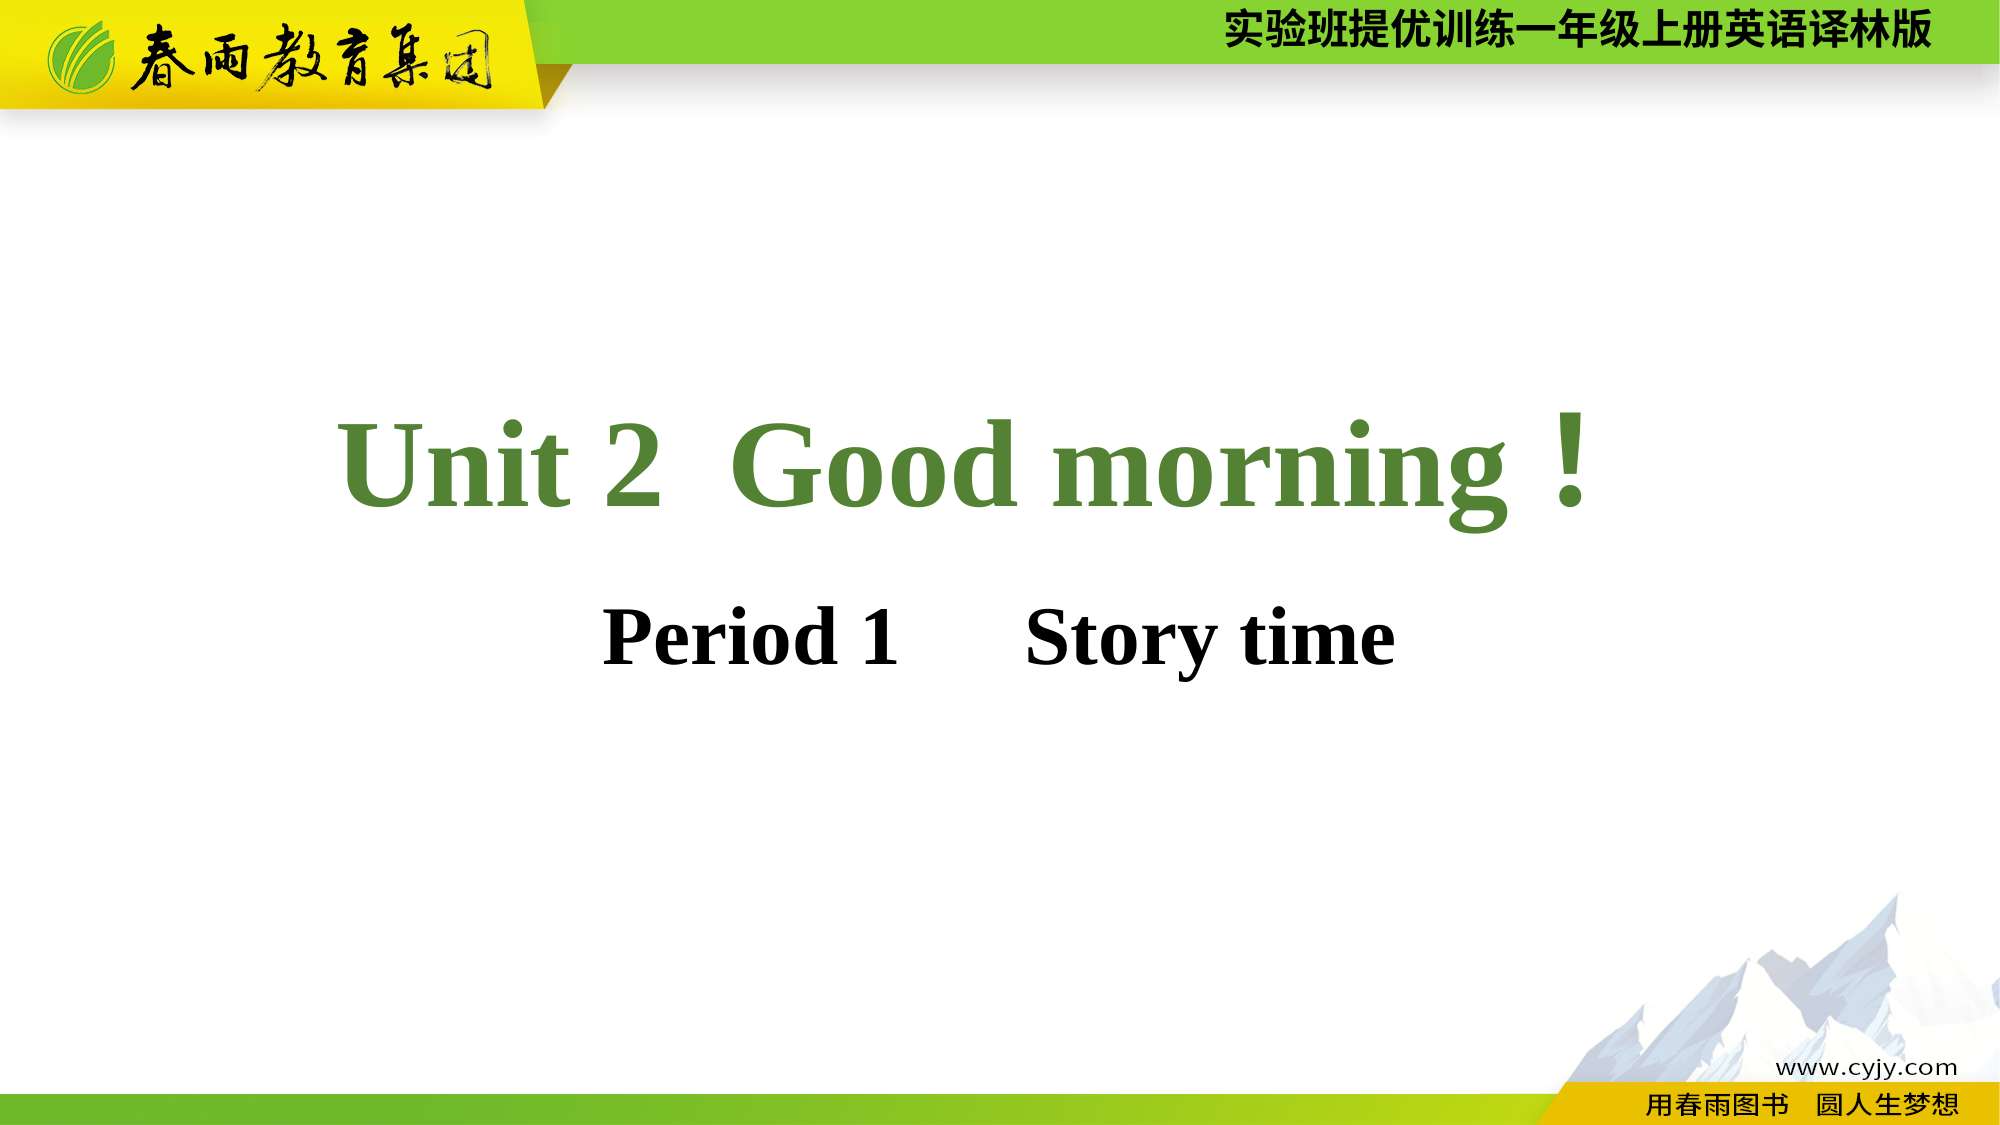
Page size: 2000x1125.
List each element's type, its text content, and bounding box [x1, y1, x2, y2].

text_box Unit 2 Good morning！ Period 1 Story time [0, 298, 2000, 689]
picture [0, 0, 2000, 298]
picture [0, 689, 2000, 1125]
